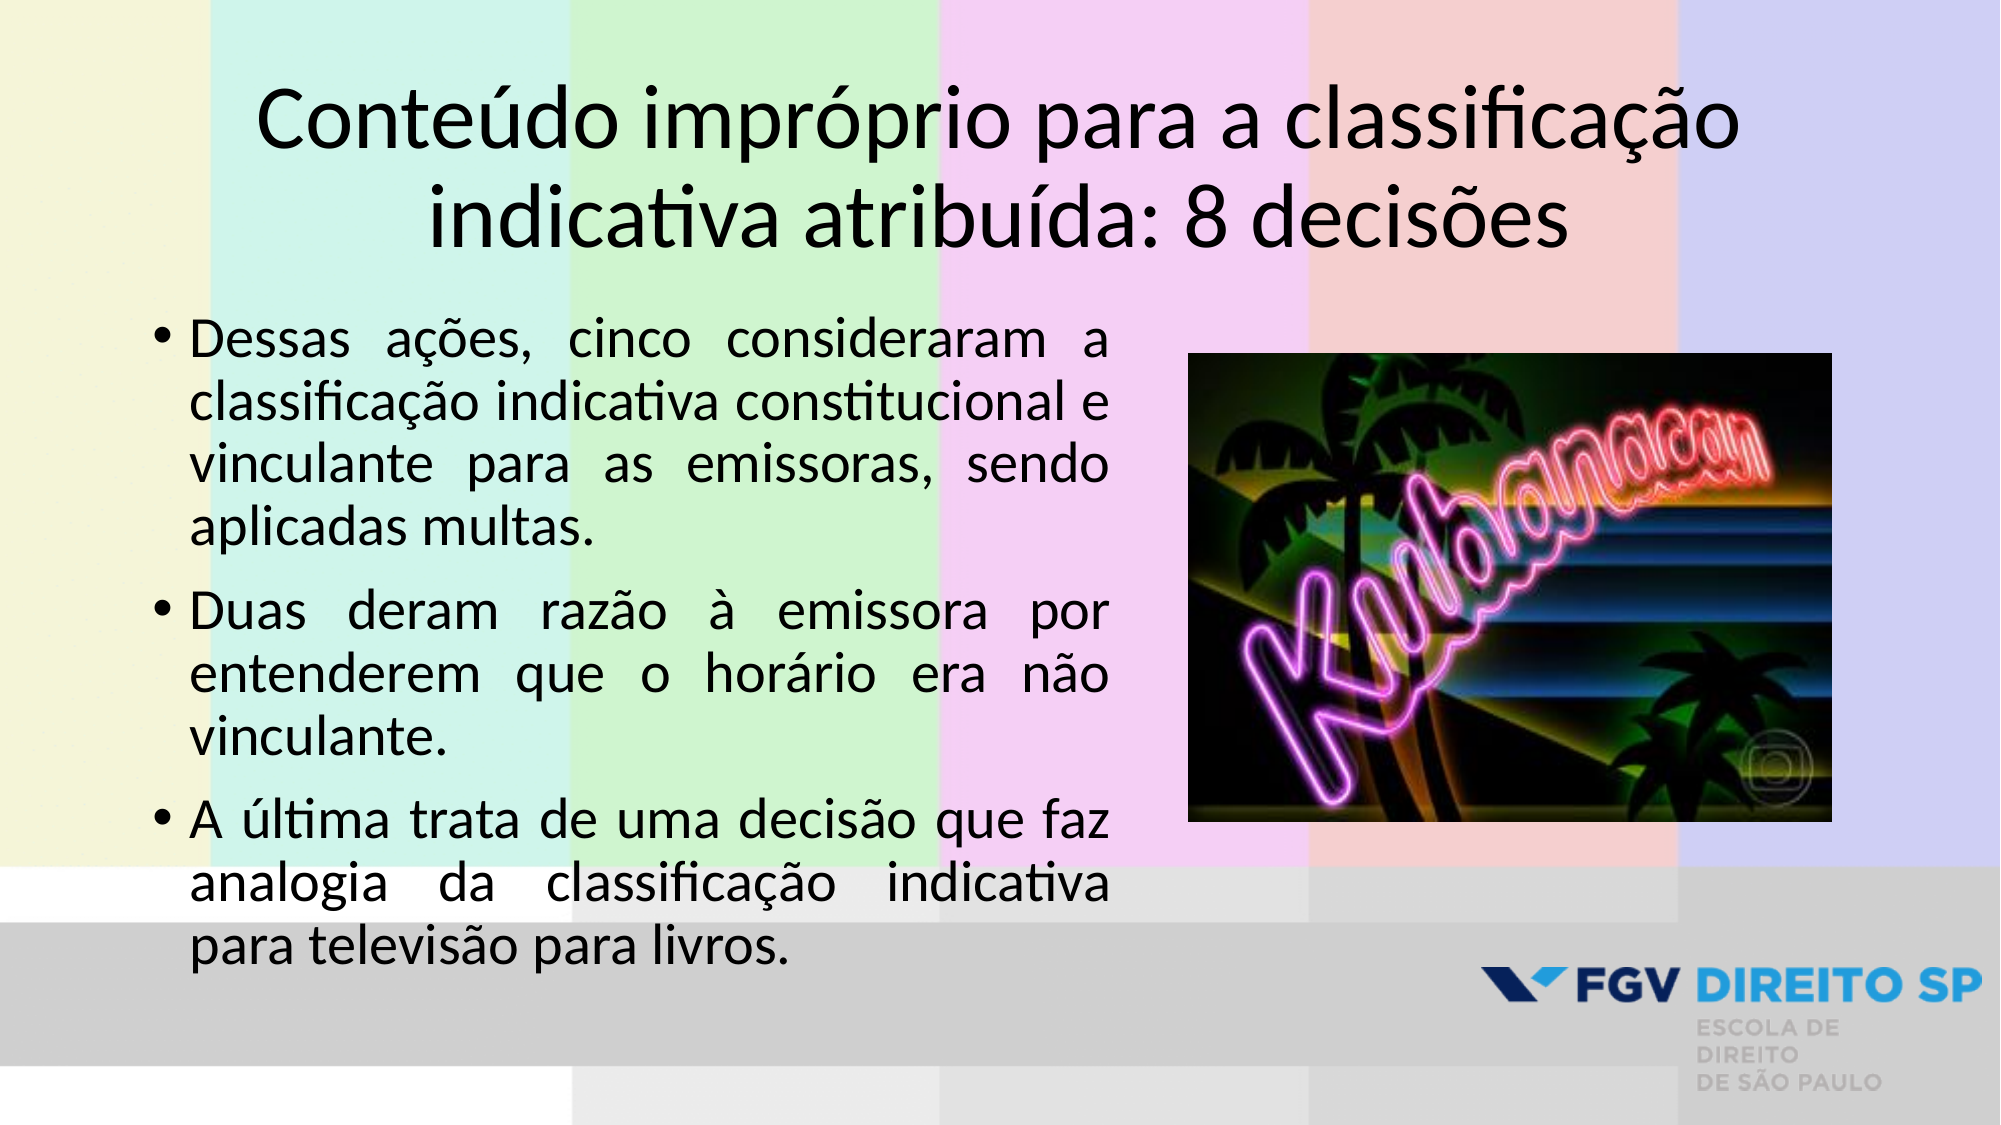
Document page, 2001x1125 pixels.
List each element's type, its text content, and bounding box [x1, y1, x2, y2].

list Dessas ações, cinco consideraram a classificação indicativa constitucional e vinculante para as emissoras, sendo aplicadas multas. Duas deram razão à emissora por entenderem que o horário era não vinculante. A última trata de uma decisão que faz analogia da classificação indicativa para televisão para livros. [137, 299, 1127, 1014]
picture [1481, 967, 1982, 1091]
title Conteúdo impróprio para a classificação indicativa atribuída: 8 decisões [137, 59, 1863, 278]
picture [1188, 353, 1832, 822]
